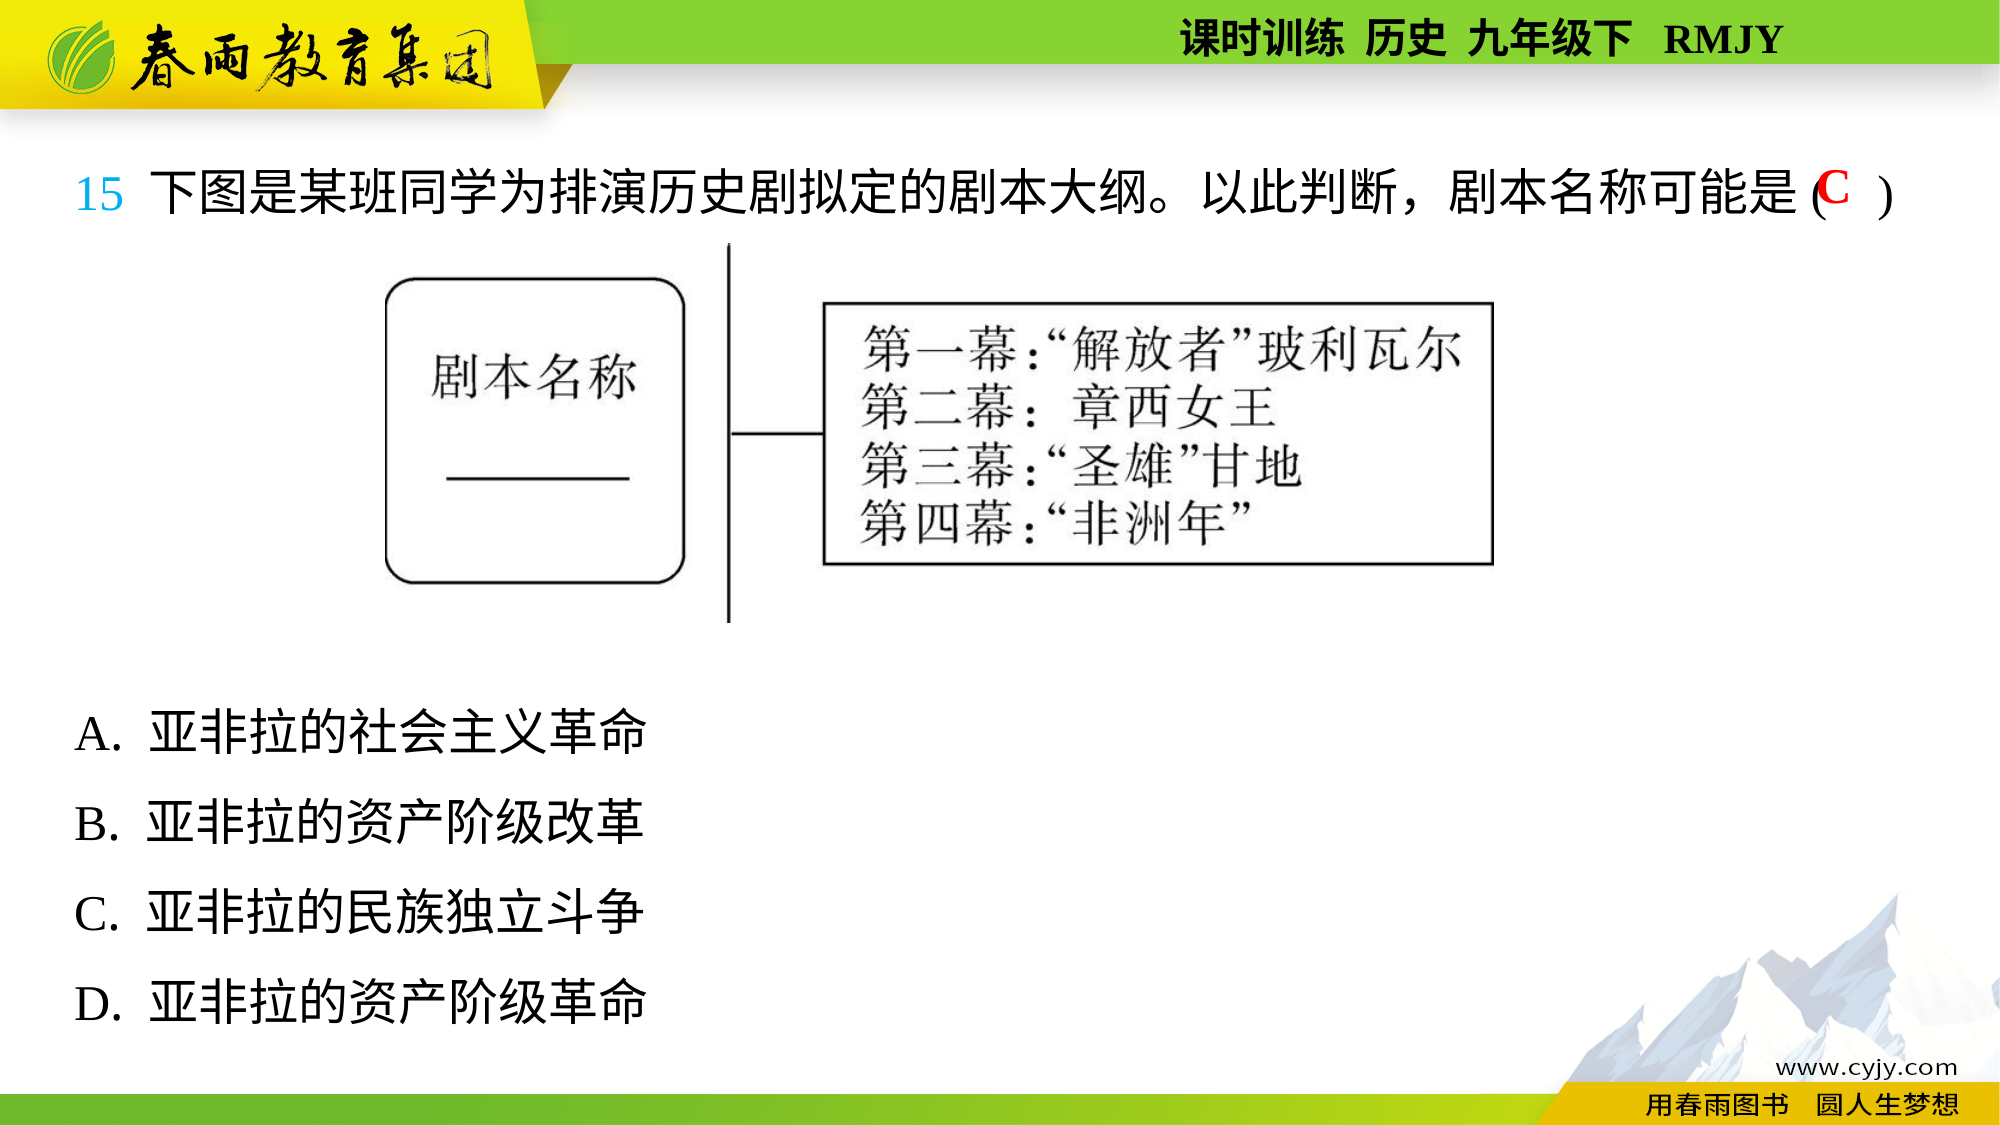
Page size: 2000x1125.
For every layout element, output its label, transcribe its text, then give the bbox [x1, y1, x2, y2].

text_box C [1800, 146, 1867, 221]
list 15 下图是某班同学为排演历史剧拟定的剧本大纲。以此判断，剧本名称可能是( ) A. 亚非拉的社会主义革命 B. 亚非拉的资产阶级改革 C. 亚非拉的民族独立斗争 D. 亚非拉的资产阶级革命 [59, 122, 1944, 1047]
picture [0, 0, 2000, 1125]
